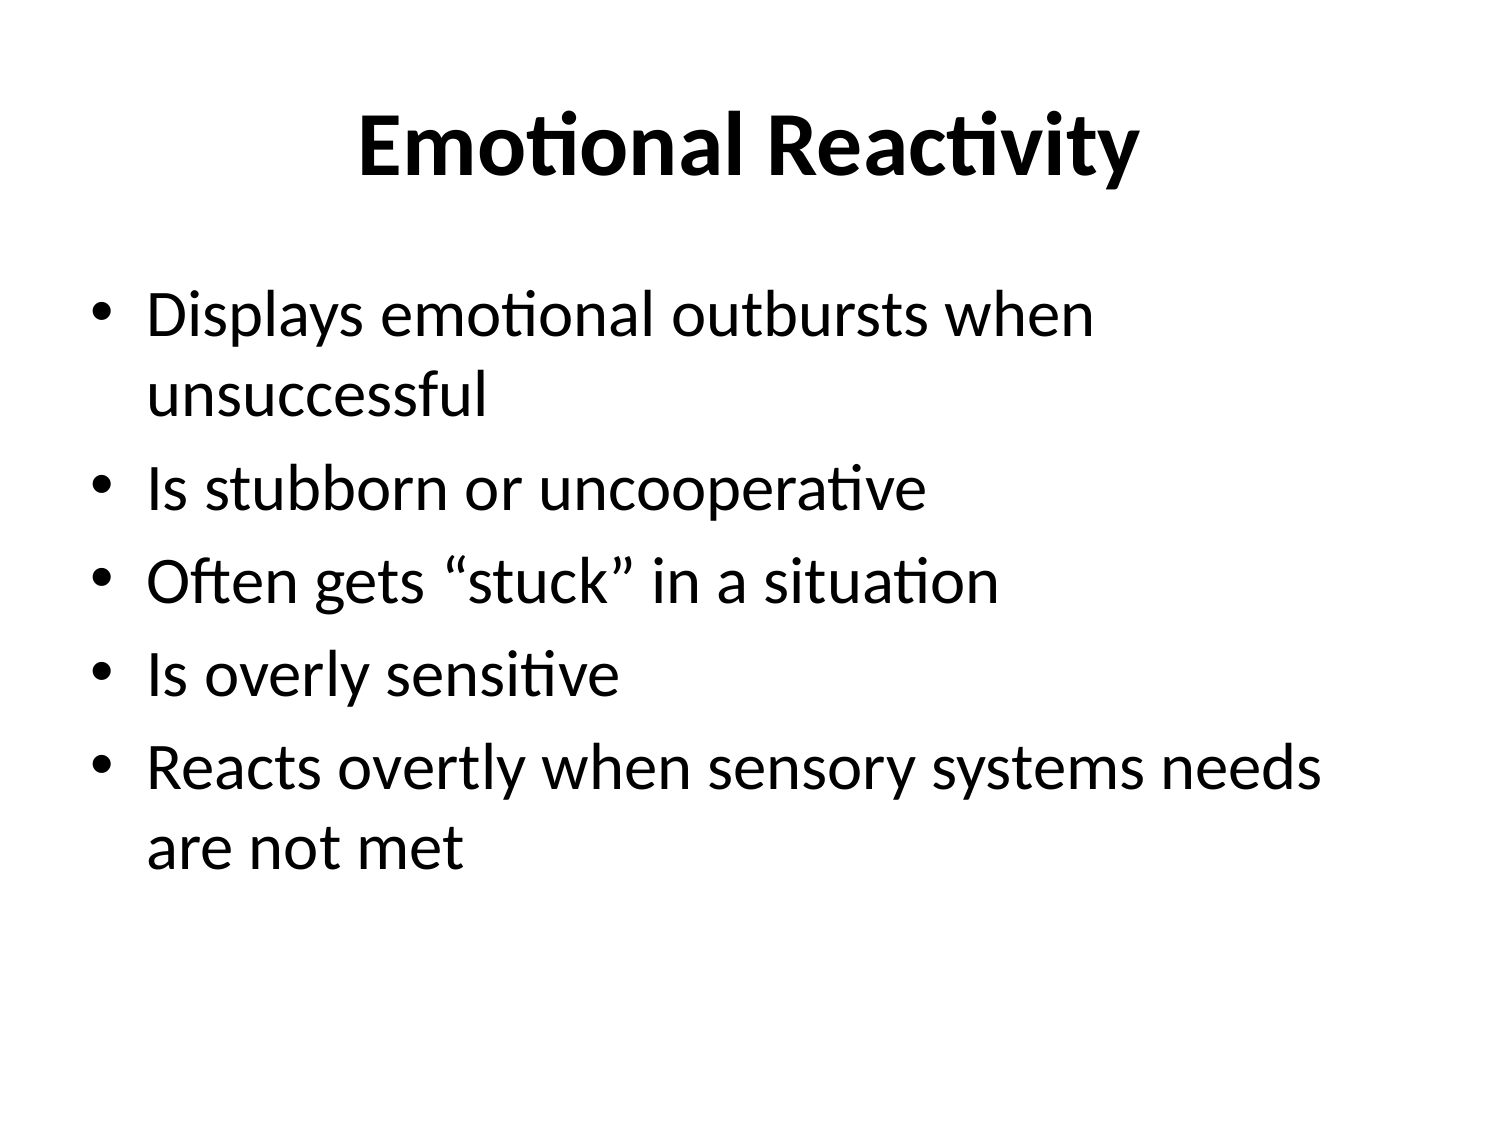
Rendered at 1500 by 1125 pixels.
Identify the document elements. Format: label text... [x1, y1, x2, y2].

list Displays emotional outbursts when unsuccessful Is stubborn or uncooperative Often gets “stuck” in a situation Is overly sensitive Reacts overtly when sensory systems needs are not met [75, 262, 1425, 1005]
title Emotional Reactivity [75, 45, 1425, 233]
